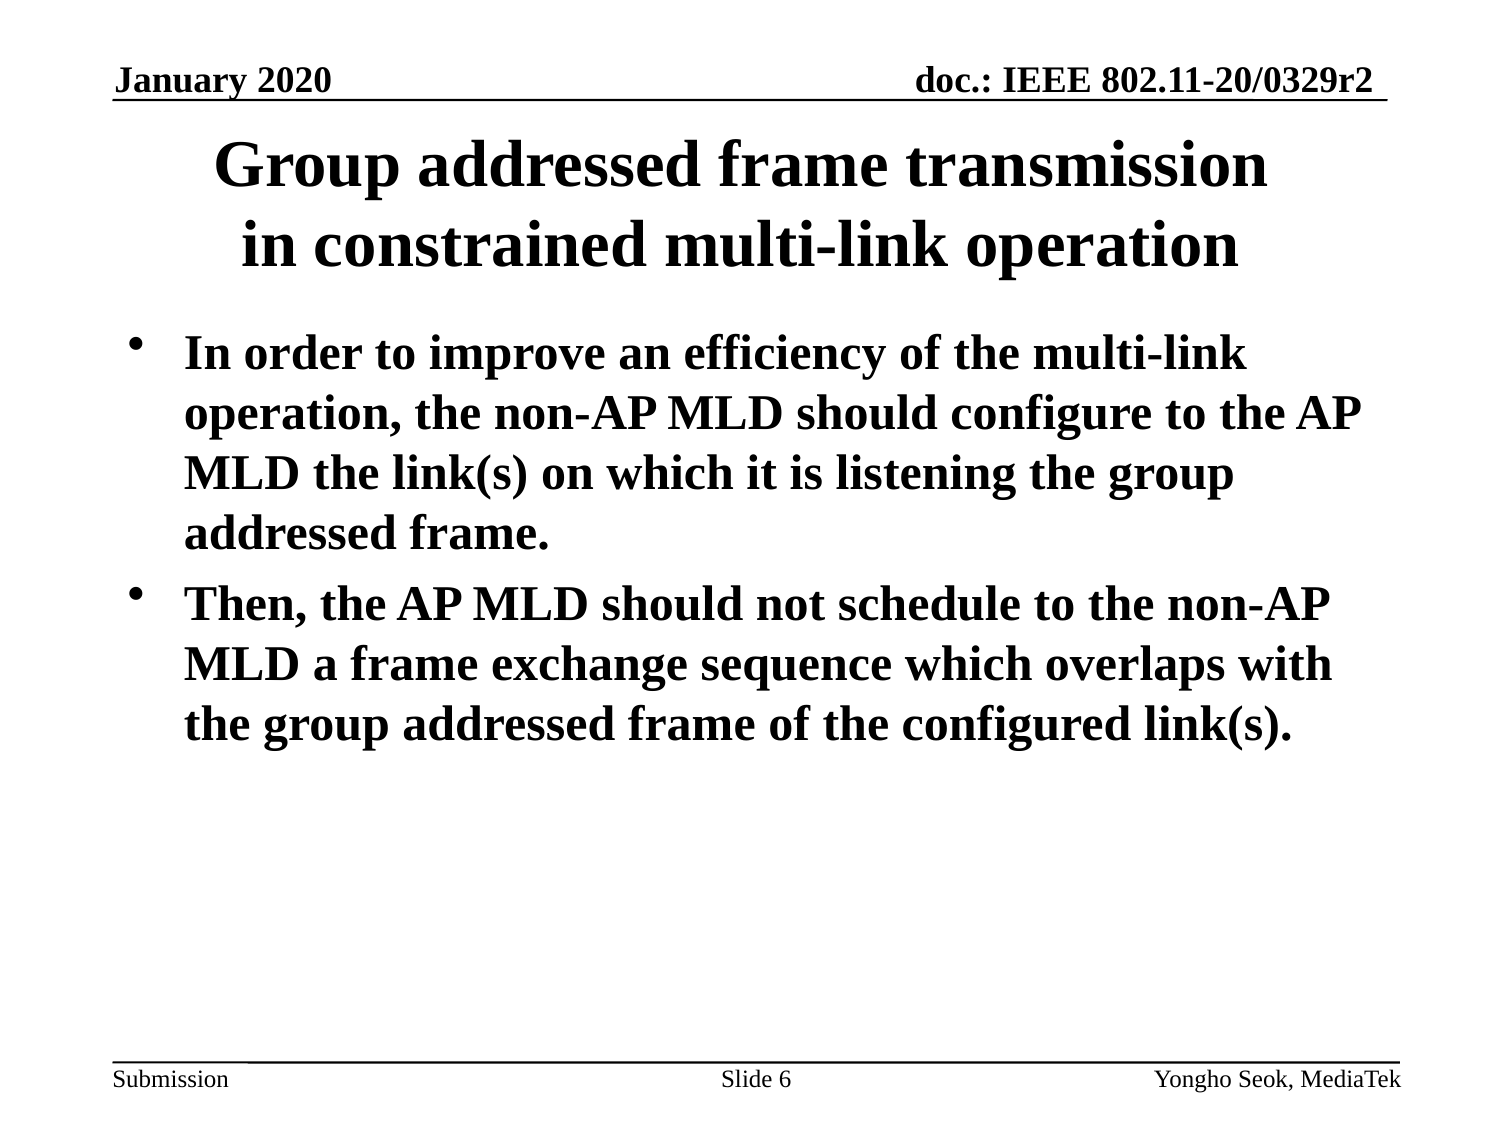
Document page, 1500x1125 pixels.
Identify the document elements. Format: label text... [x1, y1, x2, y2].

footer Yongho Seok, MediaTek [1150, 1061, 1402, 1093]
list In order to improve an efficiency of the multi-link operation, the non-AP MLD should configure to the AP MLD the link(s) on which it is listening the group addressed frame. Then, the AP MLD should not schedule to the non-AP MLD a frame exchange sequence which overlaps with the group addressed frame of the configured link(s). [112, 312, 1388, 988]
slide_number Slide 6 [712, 1061, 800, 1093]
title Group addressed frame transmission in constrained multi-link operation [0, 112, 1500, 288]
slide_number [114, 54, 335, 101]
